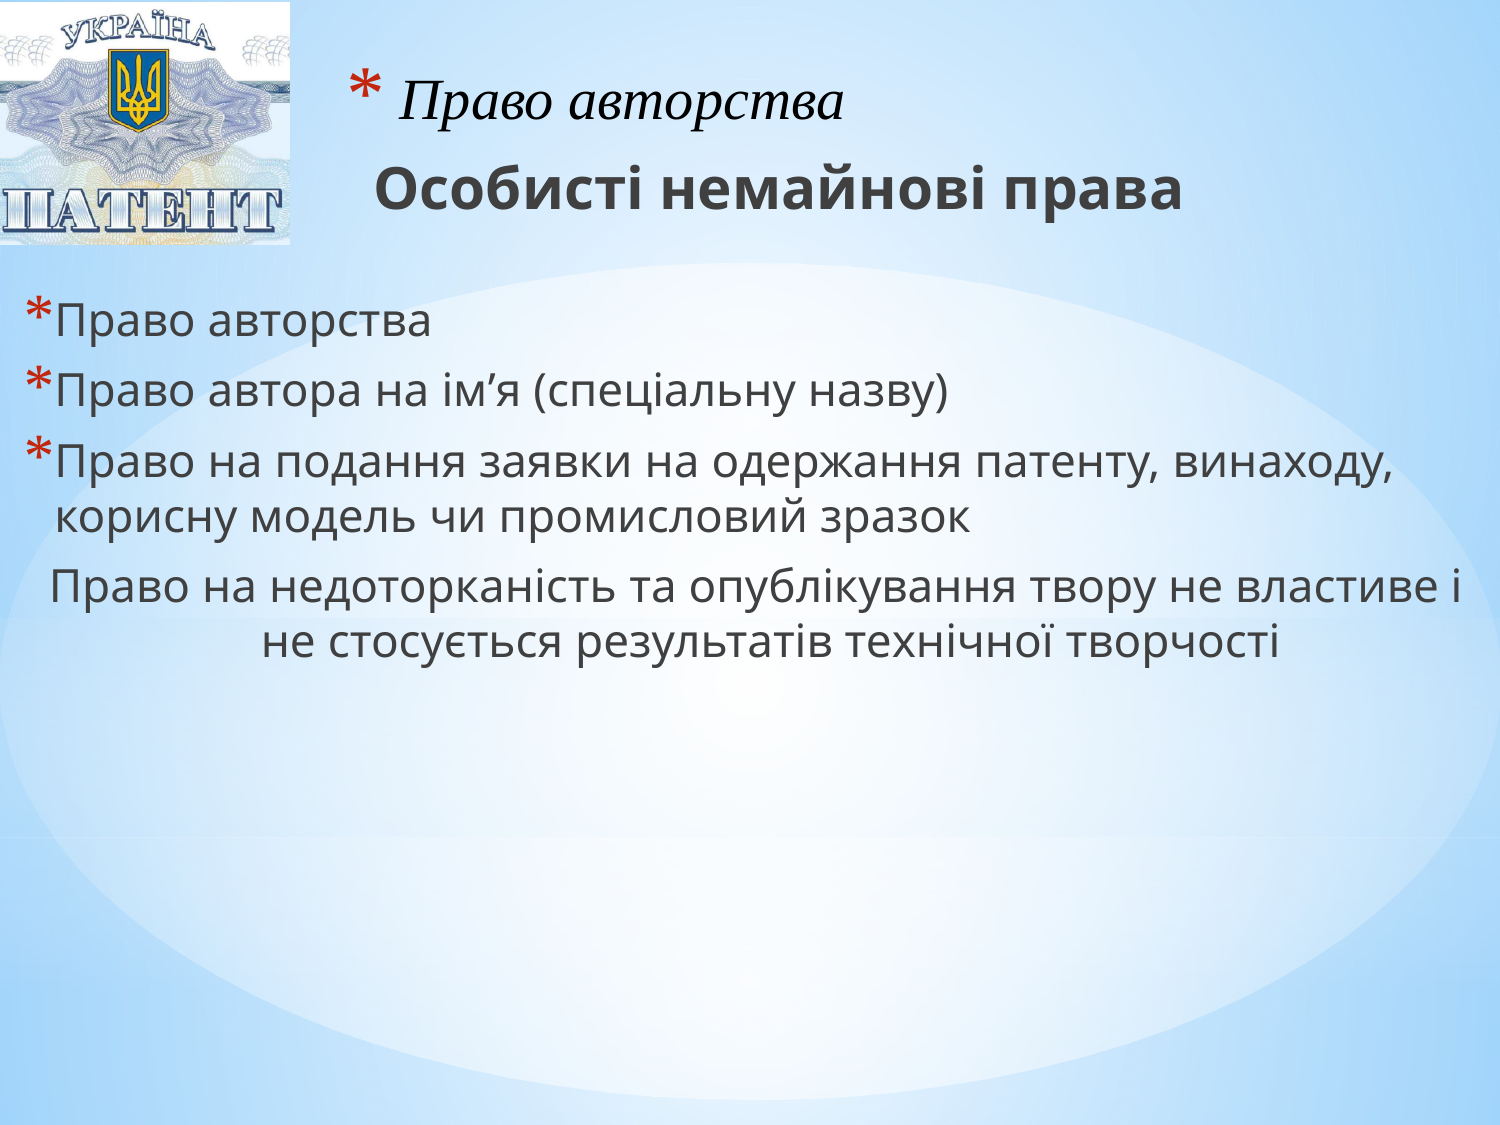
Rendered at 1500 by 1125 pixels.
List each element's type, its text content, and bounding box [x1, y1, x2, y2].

text_box Право авторства Право автора на ім’я (спеціальну назву) Право на подання заявки на одержання патенту, винаходу, корисну модель чи промисловий зразок Право на недоторканість та опублікування твору не властиве і не стосується результатів технічної творчості [2, 283, 1500, 693]
text_box Особисті немайнові права [295, 143, 1463, 245]
title Право авторства [295, 53, 904, 143]
picture [0, 2, 290, 245]
